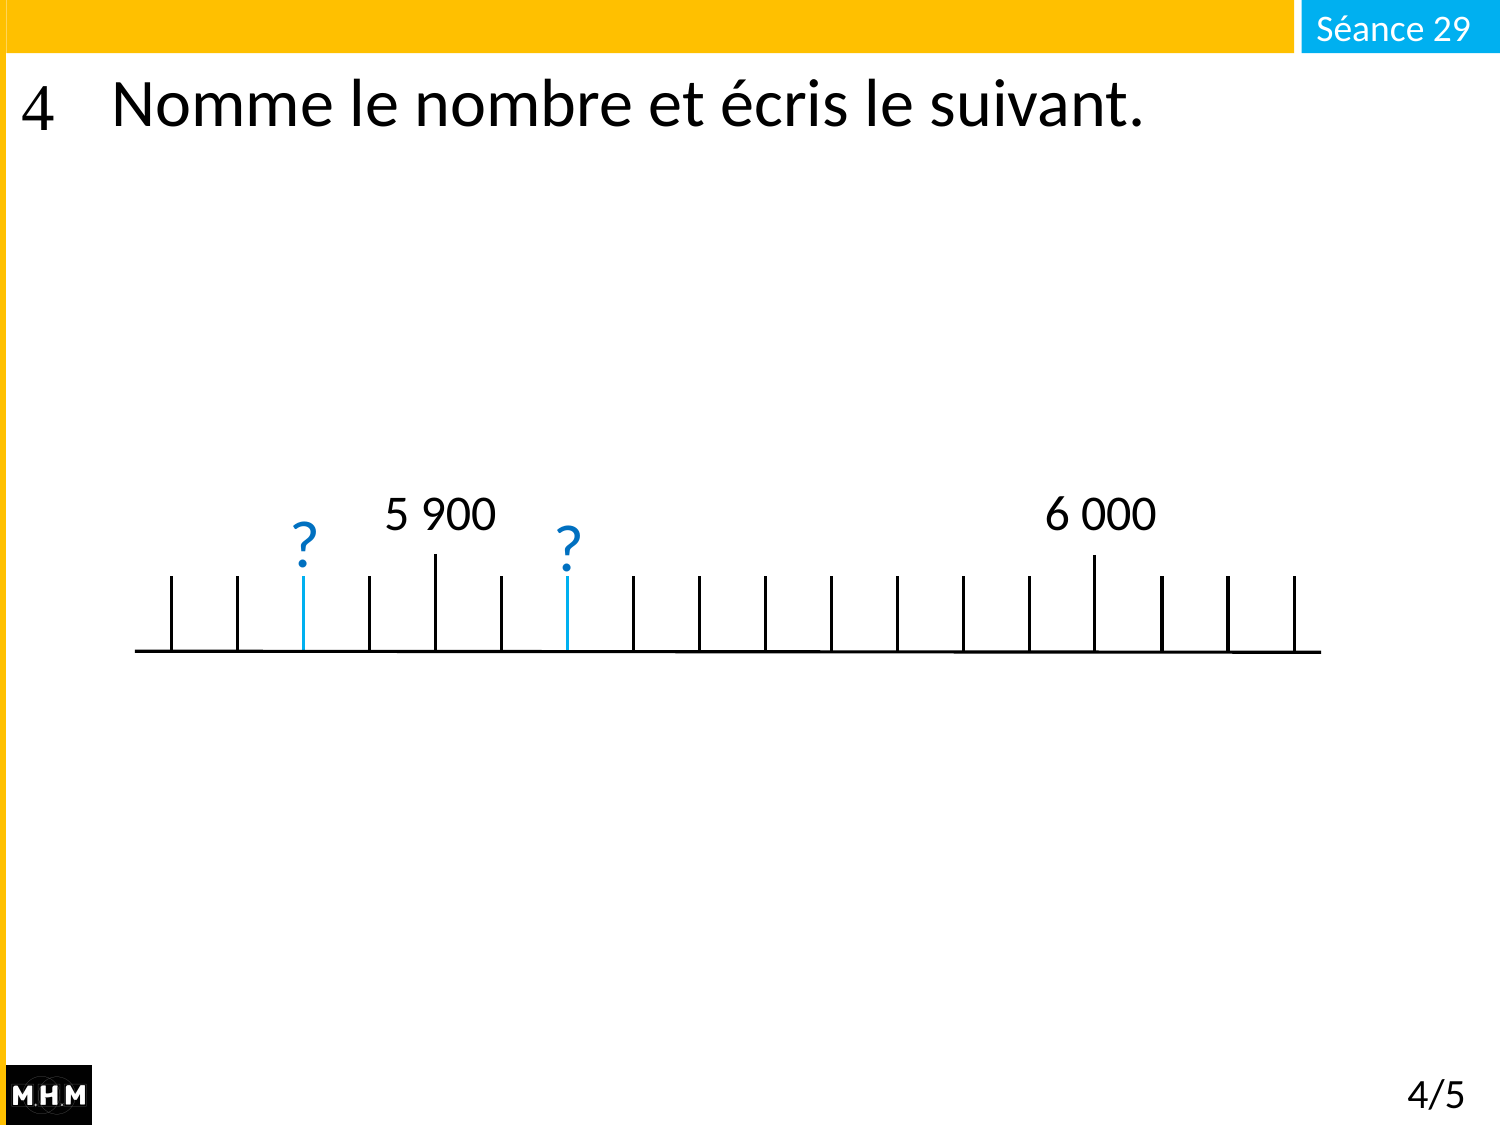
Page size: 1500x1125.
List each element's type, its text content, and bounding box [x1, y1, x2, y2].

title Nomme le nombre et écris le suivant. [96, 60, 1391, 150]
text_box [134, 472, 1321, 653]
picture [6, 1065, 92, 1125]
list 4/5 [1373, 1064, 1500, 1125]
